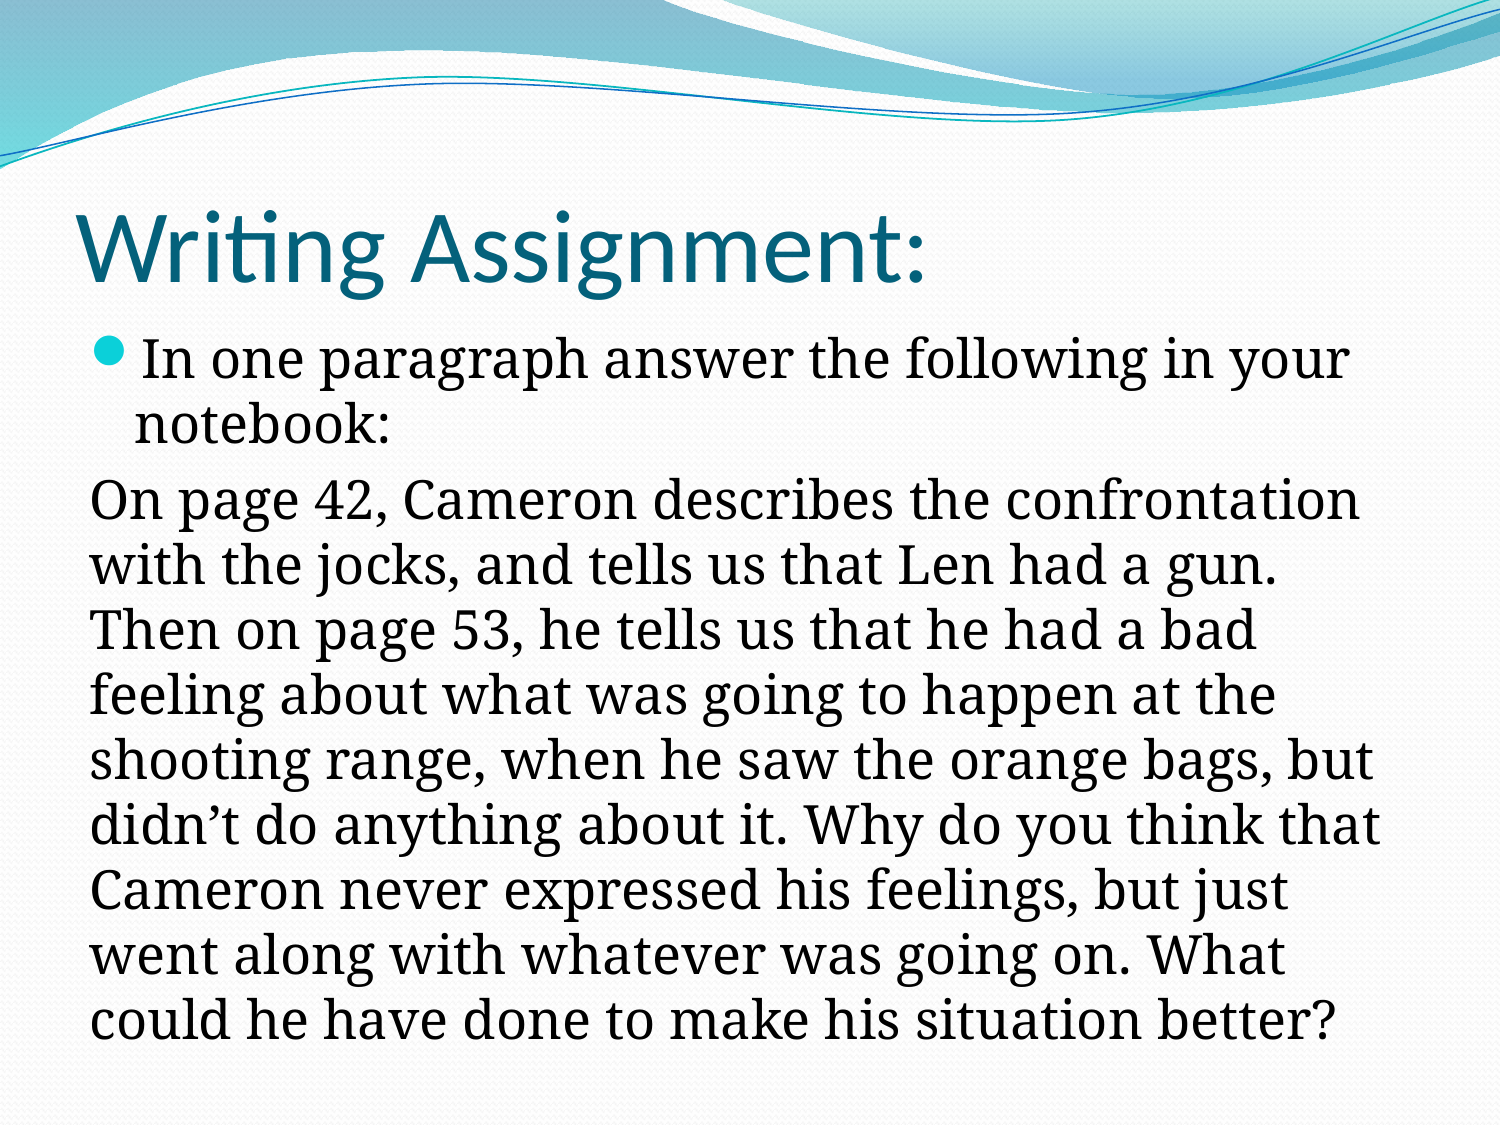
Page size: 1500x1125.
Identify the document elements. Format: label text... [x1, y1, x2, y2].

list In one paragraph answer the following in your notebook: On page 42, Cameron describes the confrontation with the jocks, and tells us that Len had a gun. Then on page 53, he tells us that he had a bad feeling about what was going to happen at the shooting range, when he saw the orange bags, but didn’t do anything about it. Why do you think that Cameron never expressed his feelings, but just went along with whatever was going on. What could he have done to make his situation better? [75, 317, 1425, 1038]
title Writing Assignment: [75, 115, 1425, 303]
